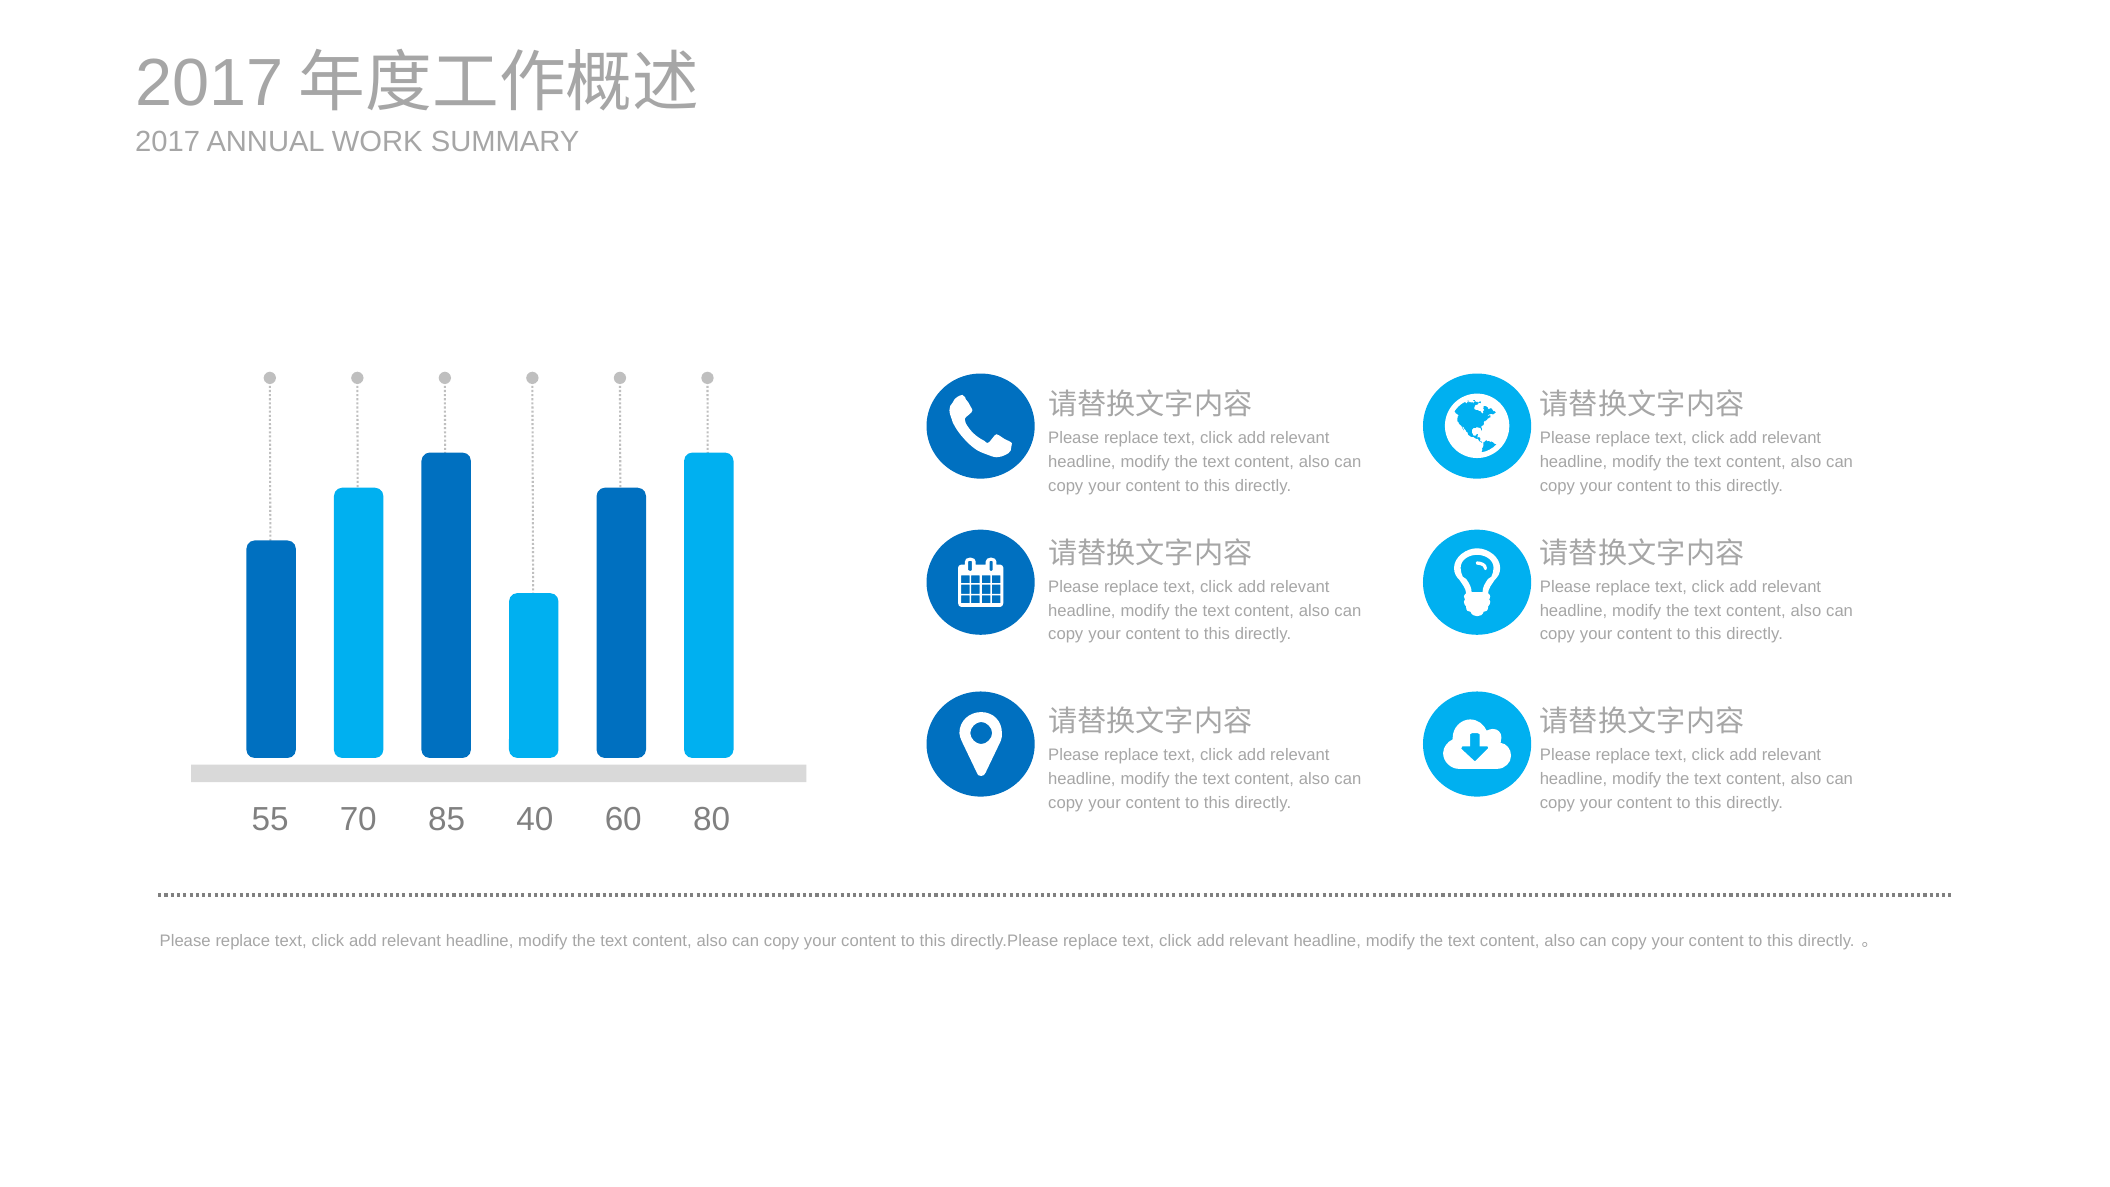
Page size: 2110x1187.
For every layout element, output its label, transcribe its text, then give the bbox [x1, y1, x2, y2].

text_box 70 [339, 789, 377, 837]
text_box 60 [604, 789, 642, 837]
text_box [1539, 527, 1874, 643]
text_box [596, 377, 646, 758]
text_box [926, 373, 1035, 479]
text_box 80 [692, 789, 731, 837]
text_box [684, 377, 734, 758]
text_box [1048, 695, 1383, 811]
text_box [246, 377, 296, 758]
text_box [1422, 691, 1532, 797]
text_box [1539, 695, 1874, 811]
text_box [509, 377, 559, 758]
text_box 55 [251, 789, 289, 837]
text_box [421, 377, 471, 758]
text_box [1048, 527, 1383, 643]
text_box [1422, 373, 1532, 479]
text_box [190, 763, 807, 783]
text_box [926, 529, 1035, 635]
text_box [1422, 529, 1532, 635]
text_box 40 [516, 789, 554, 837]
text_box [926, 691, 1035, 797]
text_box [1048, 378, 1392, 494]
text_box 2017年度工作概述 [135, 38, 783, 119]
text_box 85 [428, 789, 466, 837]
text_box 2017 ANNUAL WORK SUMMARY [135, 122, 596, 158]
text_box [1539, 378, 1874, 494]
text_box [333, 377, 384, 758]
text_box Please replace text, click add relevant headline, modify the text content, also can copy your content to this directly.Please replace text, click add relevant headline, modify the text content, also can copy your content to this directly.。 [159, 925, 1950, 950]
